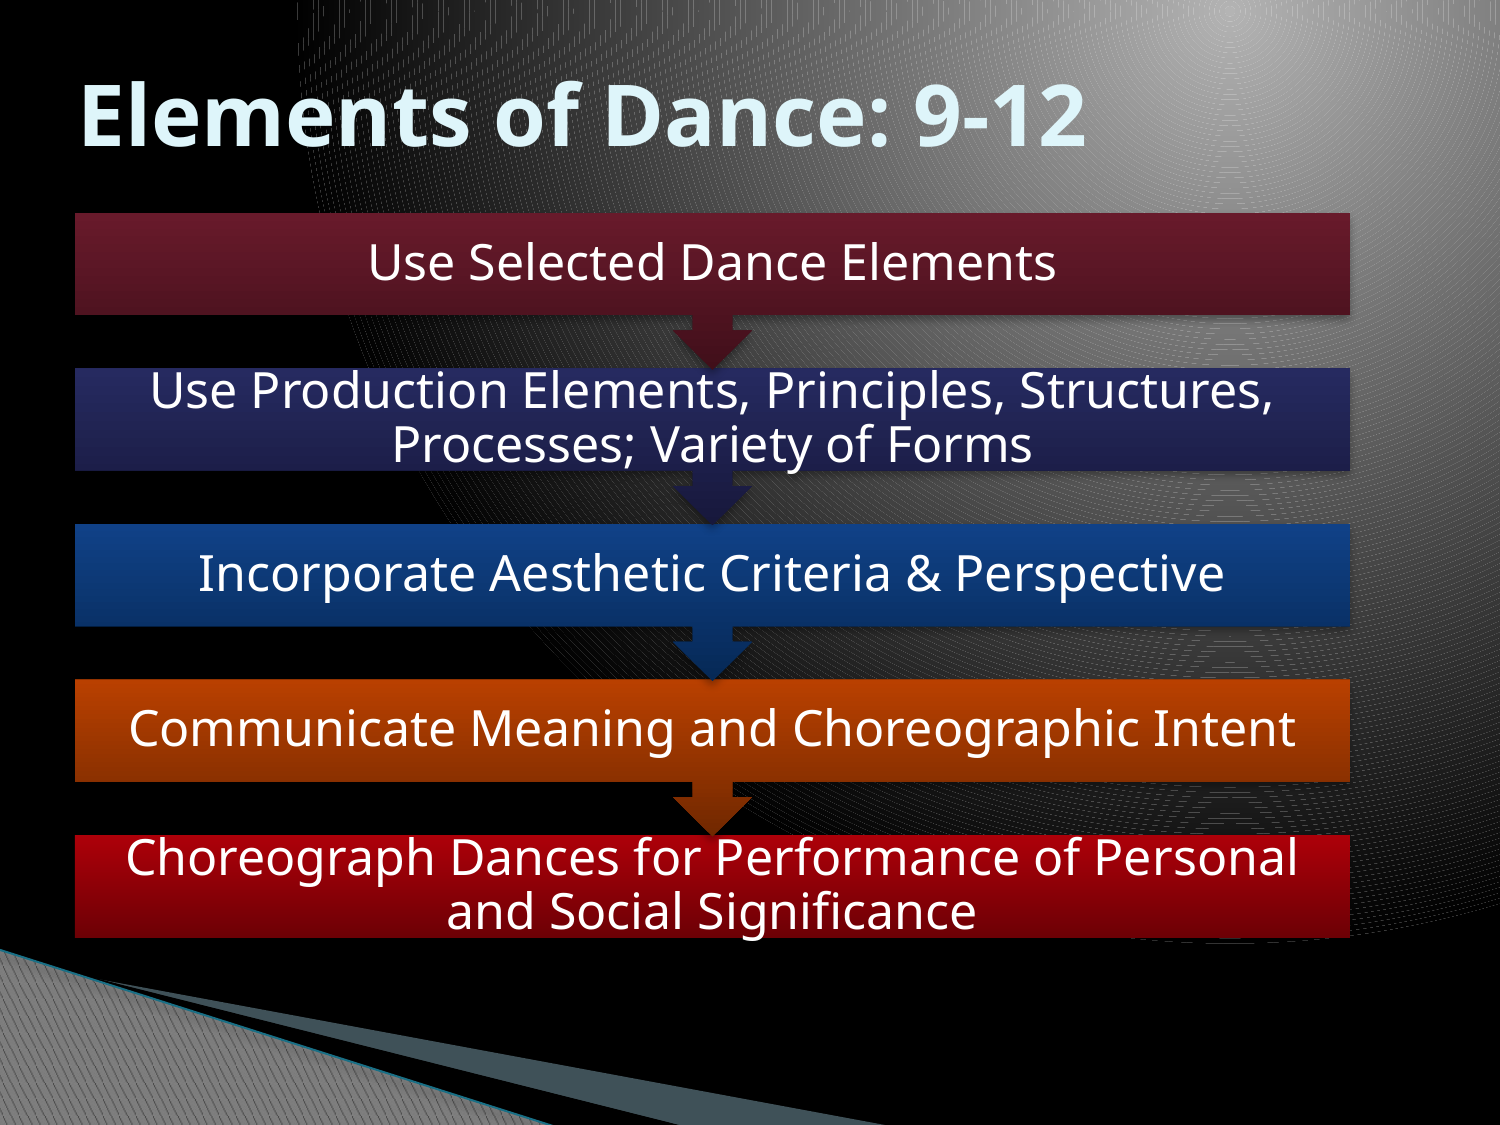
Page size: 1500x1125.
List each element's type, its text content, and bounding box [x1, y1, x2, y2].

title Elements of Dance: 9-12 [62, 37, 1413, 188]
picture [0, 952, 543, 1125]
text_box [74, 212, 1351, 938]
